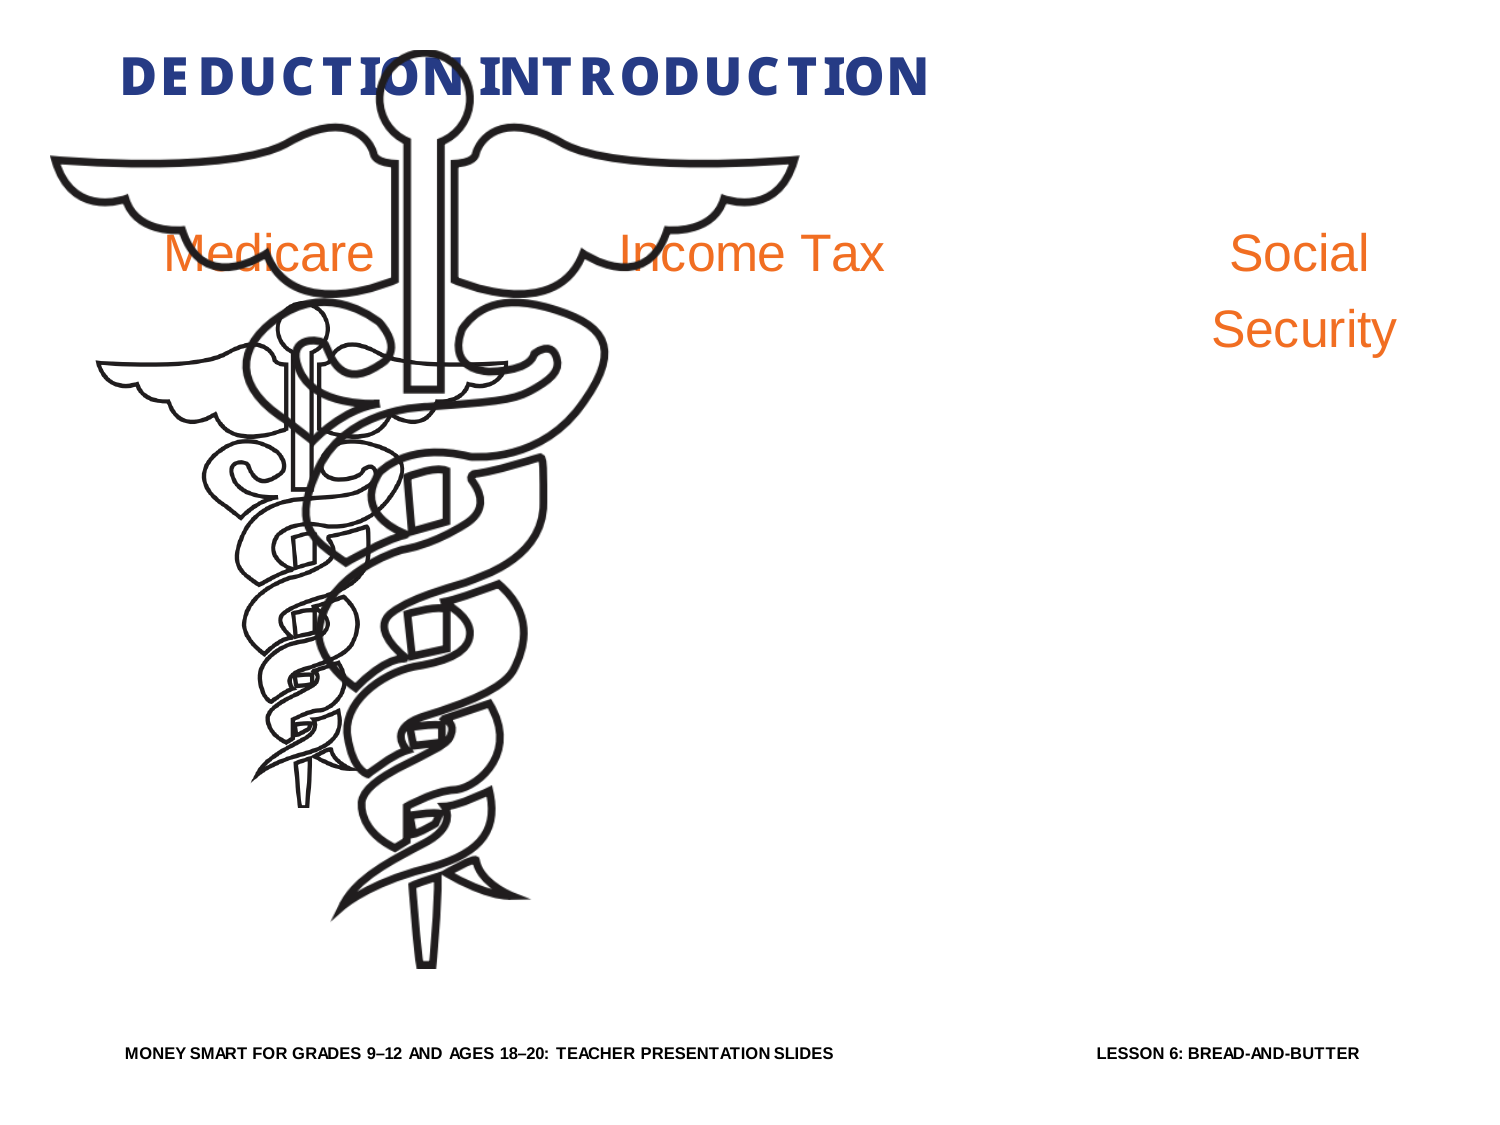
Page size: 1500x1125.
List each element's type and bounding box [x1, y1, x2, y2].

picture [49, 49, 1438, 1113]
